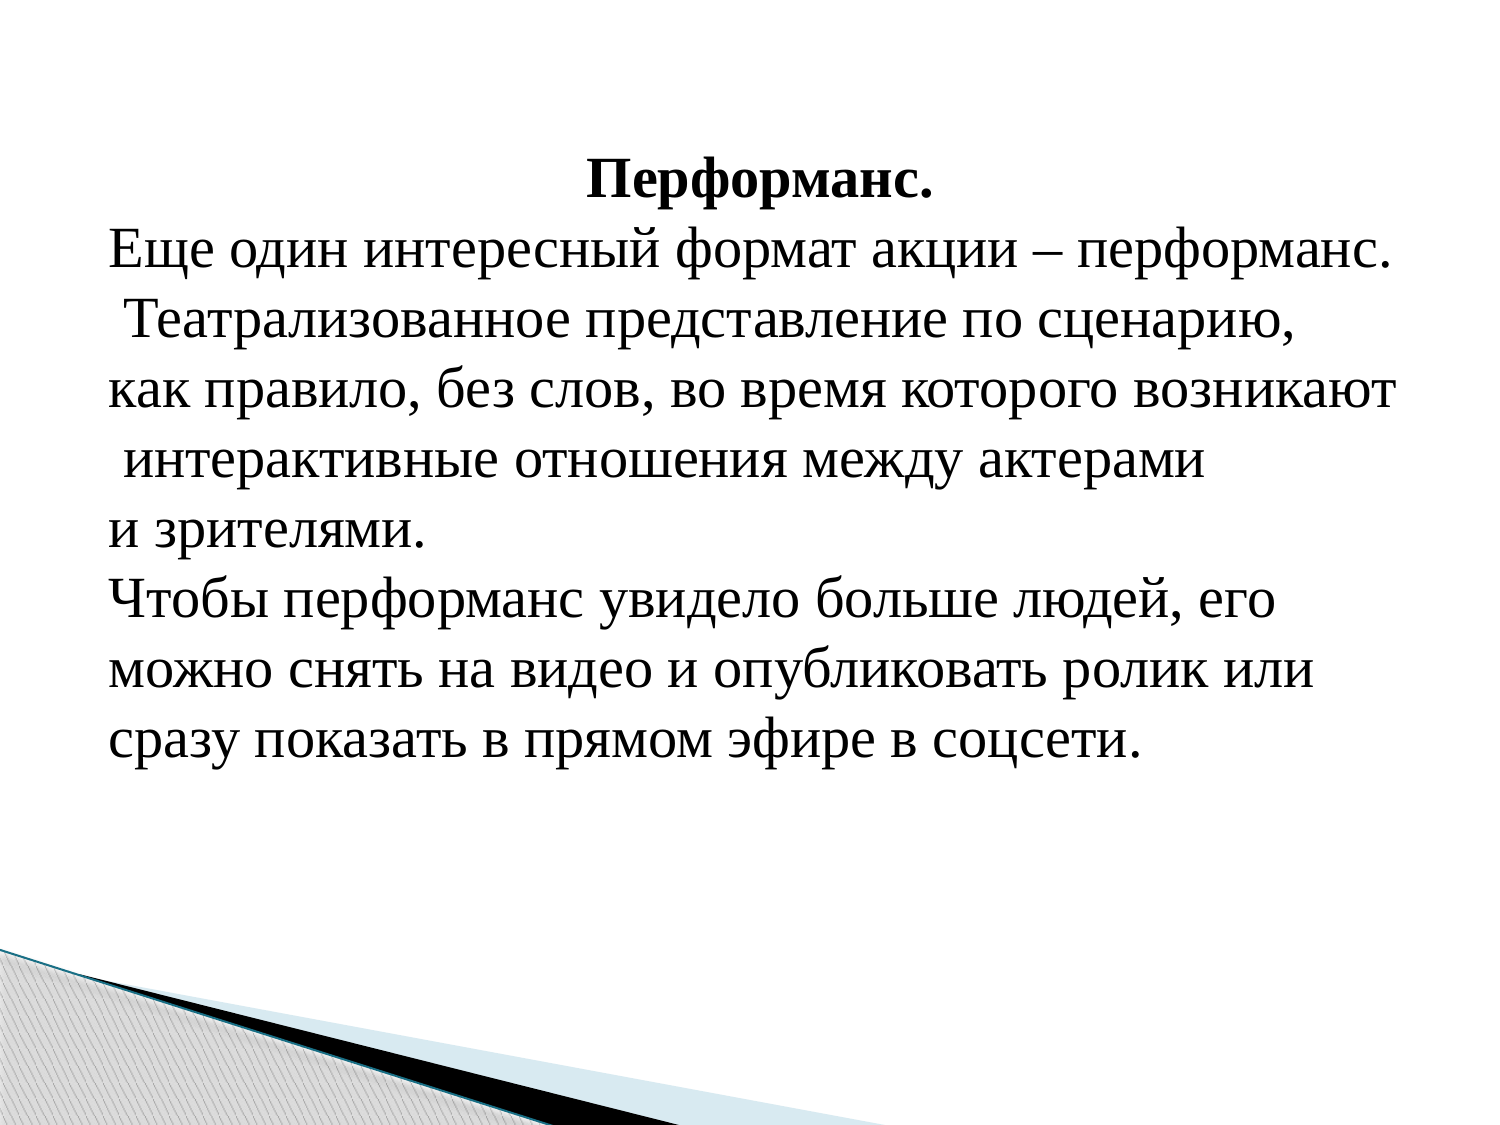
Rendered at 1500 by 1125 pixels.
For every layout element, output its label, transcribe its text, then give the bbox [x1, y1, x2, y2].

text_box Перформанс. Еще один интересный формат акции – перформанс. Театрализованное представление по сценарию, как правило, без слов, во время которого возникают интерактивные отношения между актерами и зрителями. Чтобы перформанс увидело больше людей, его можно снять на видео и опубликовать ролик или сразу показать в прямом эфире в соцсети. [93, 132, 1442, 777]
